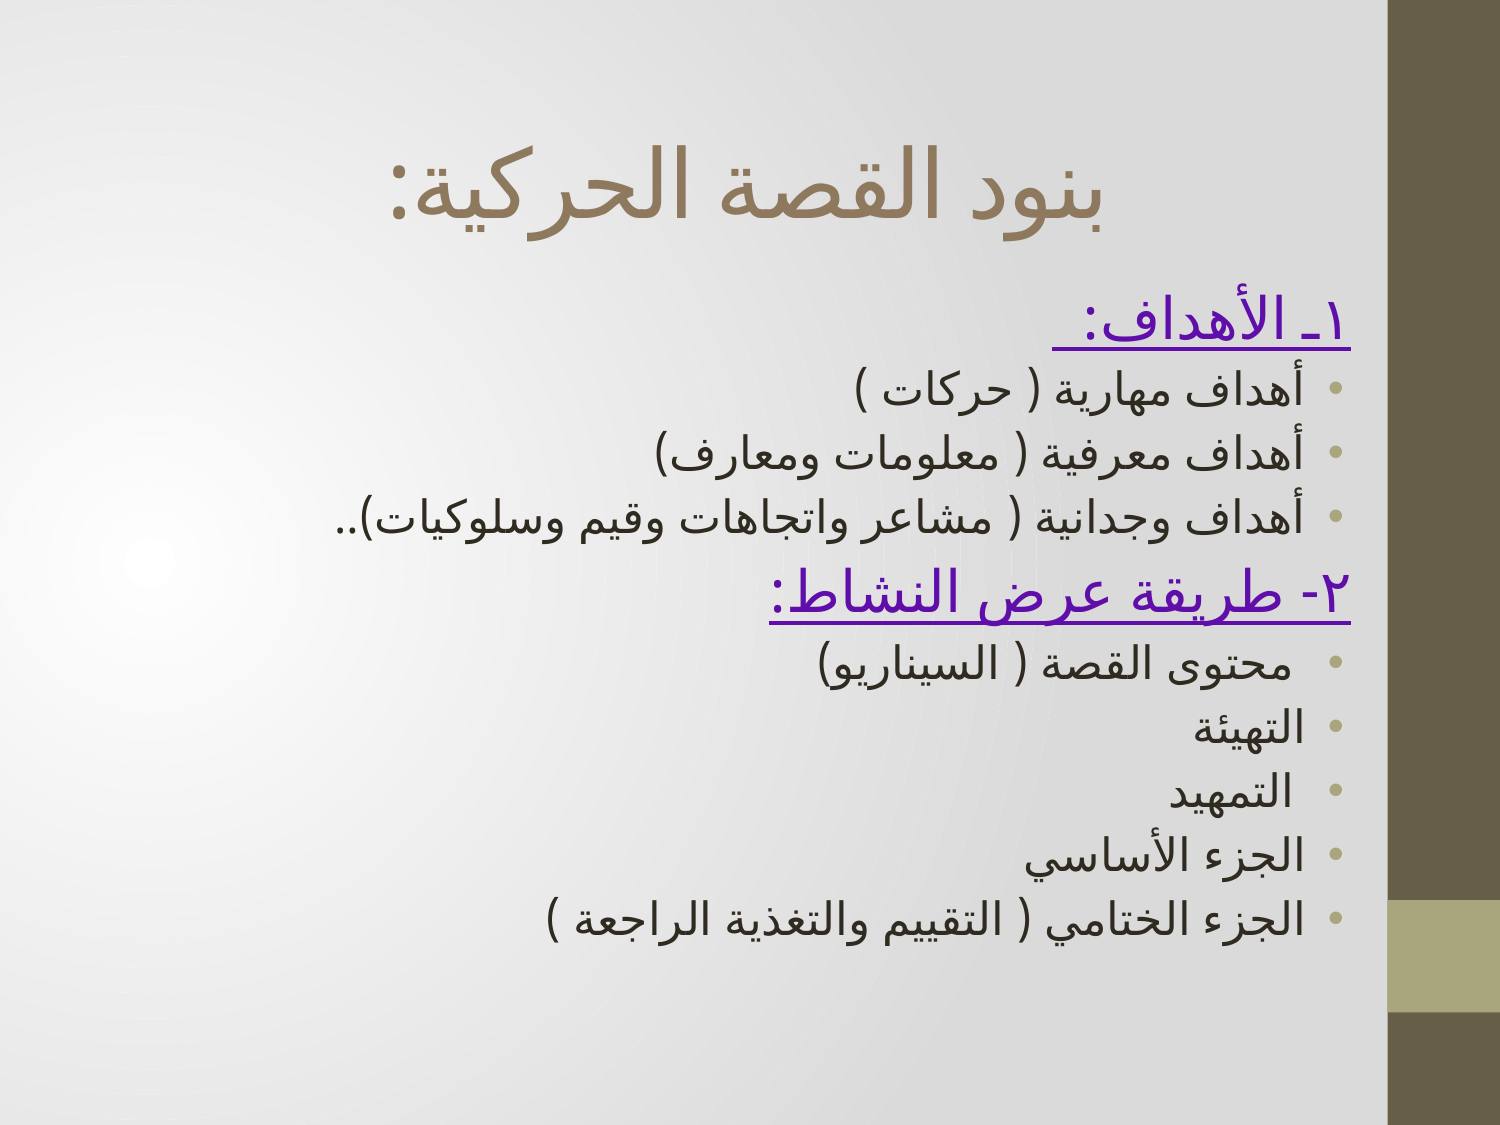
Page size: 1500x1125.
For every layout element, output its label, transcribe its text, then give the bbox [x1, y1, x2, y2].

title بنود القصة الحركية: [171, 85, 1324, 273]
list ١ـ الأهداف: أهداف مهارية ( حركات ) أهداف معرفية ( معلومات ومعارف) أهداف وجدانية ( مشاعر واتجاهات وقيم وسلوكيات).. ٢- طريقة عرض النشاط: محتوى القصة ( السيناريو) التهيئة التمهيد الجزء الأساسي الجزء الختامي ( التقييم والتغذية الراجعة ) [171, 273, 1378, 1005]
